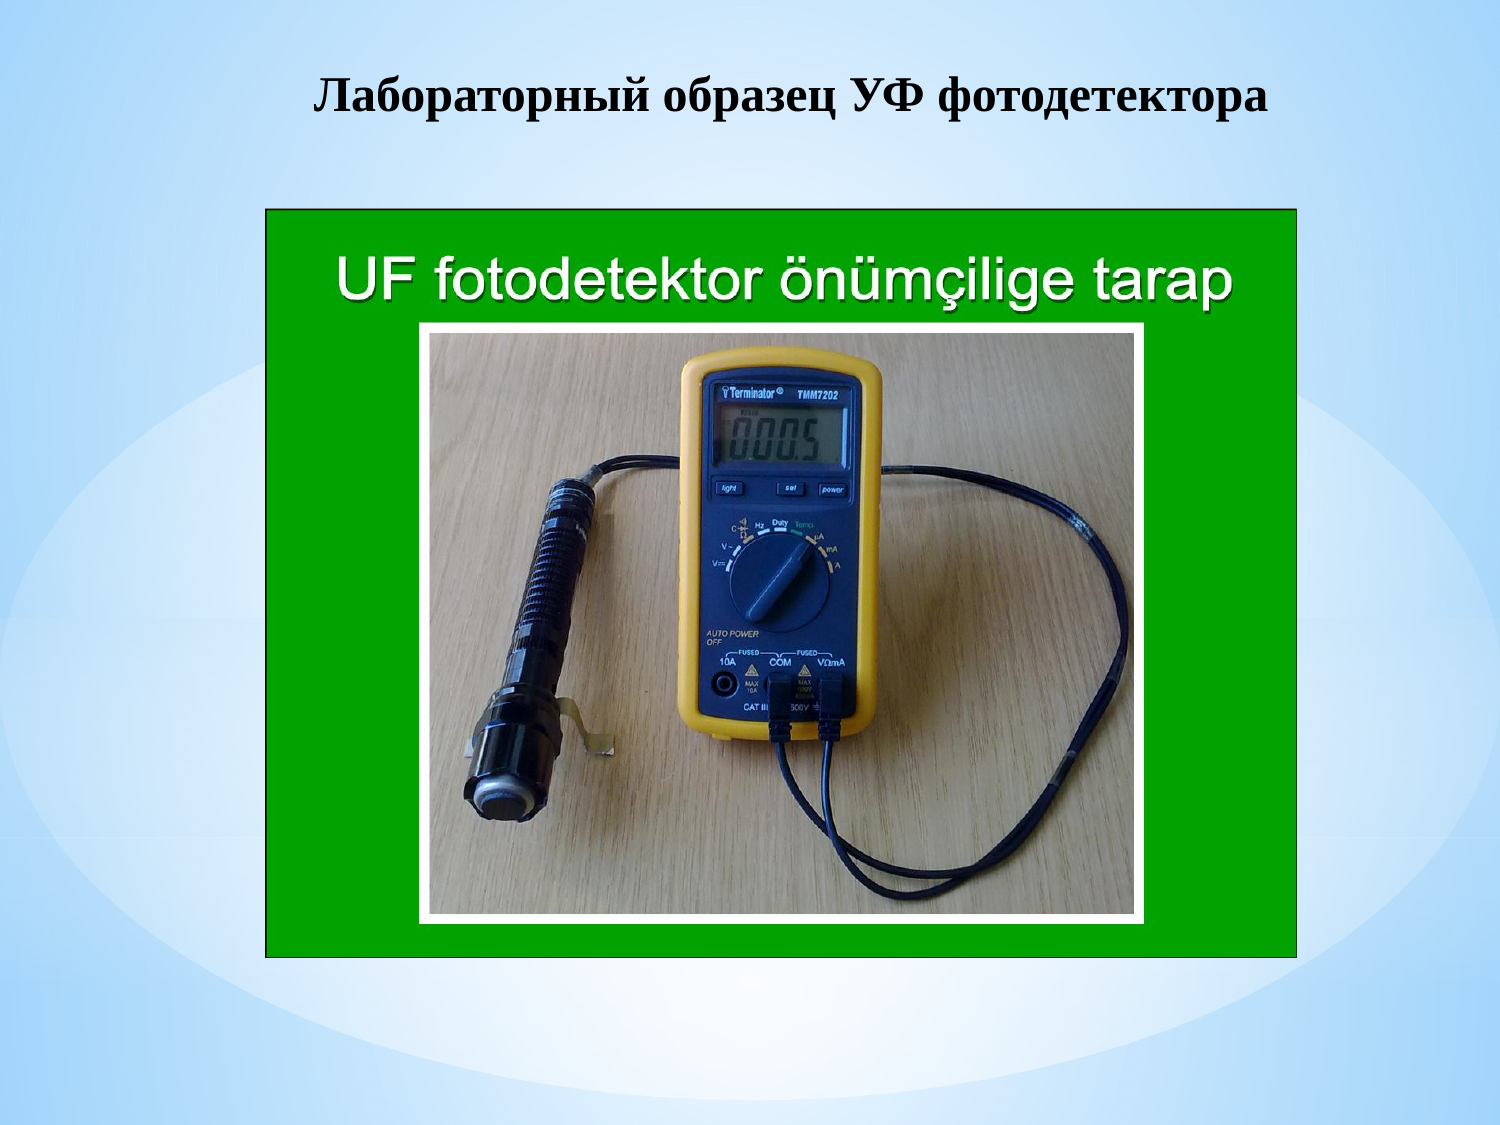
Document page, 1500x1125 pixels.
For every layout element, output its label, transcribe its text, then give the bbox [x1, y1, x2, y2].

text_box Лабораторный образец УФ фотодетектора [194, 54, 1388, 130]
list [265, 207, 1298, 959]
